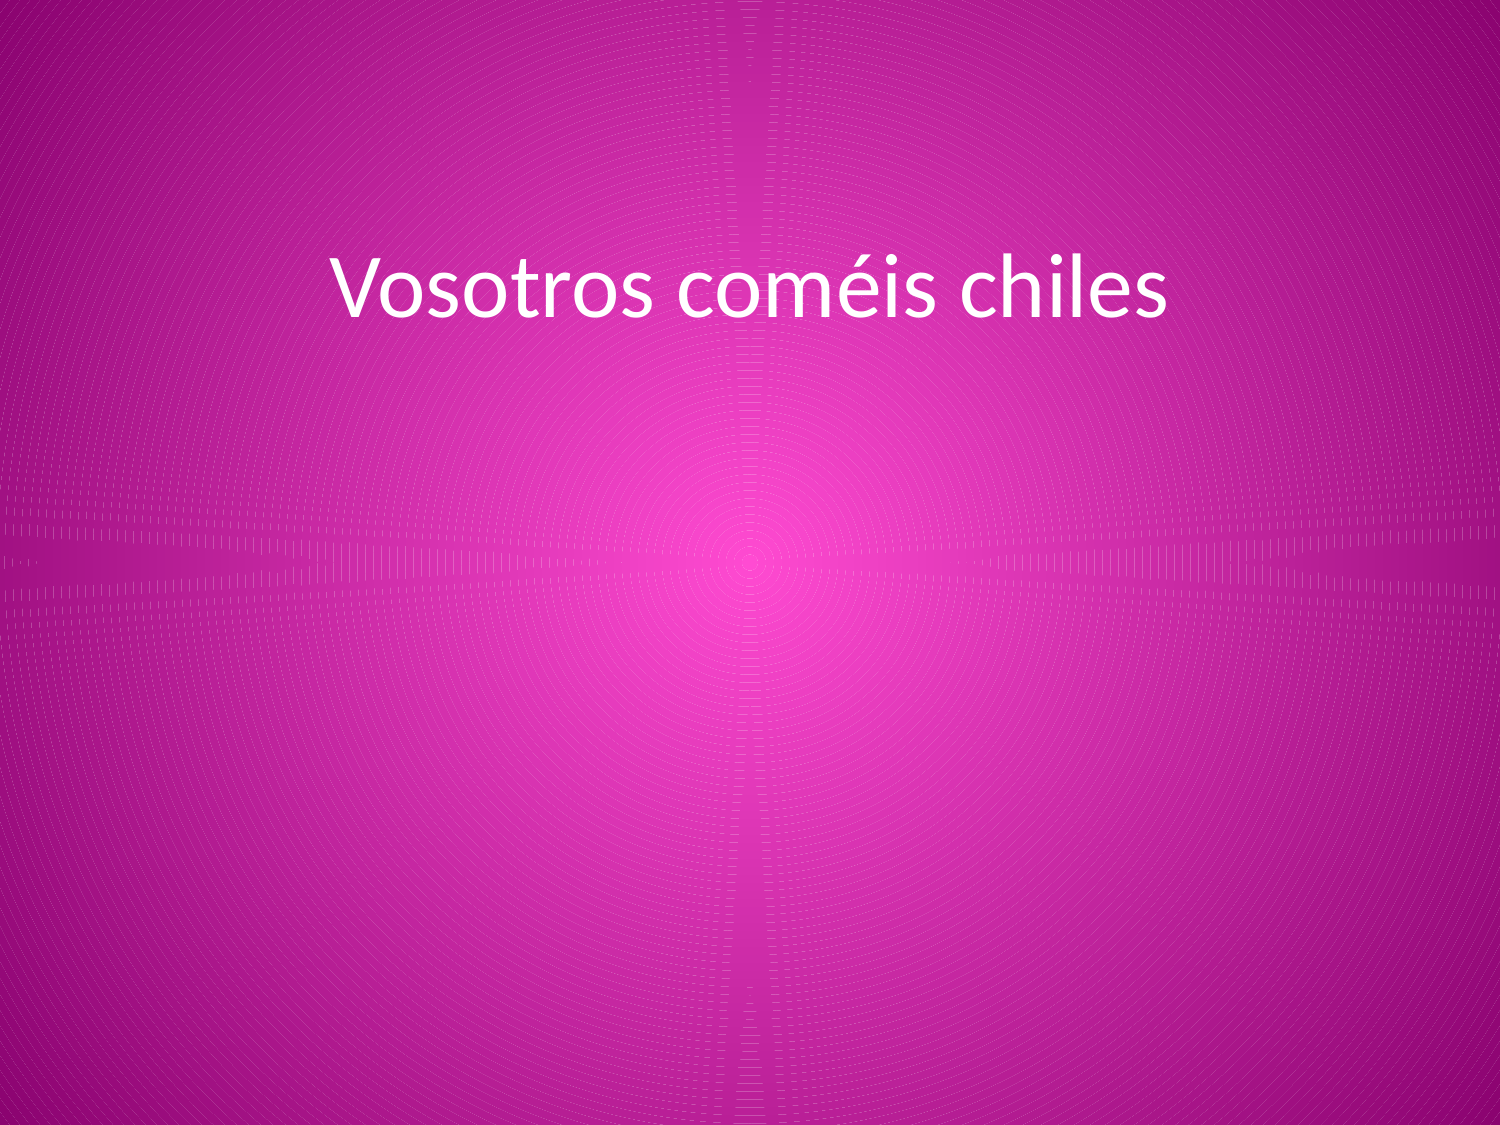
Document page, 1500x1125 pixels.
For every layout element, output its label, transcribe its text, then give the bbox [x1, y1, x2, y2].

title Vosotros coméis chiles [75, 45, 1425, 516]
